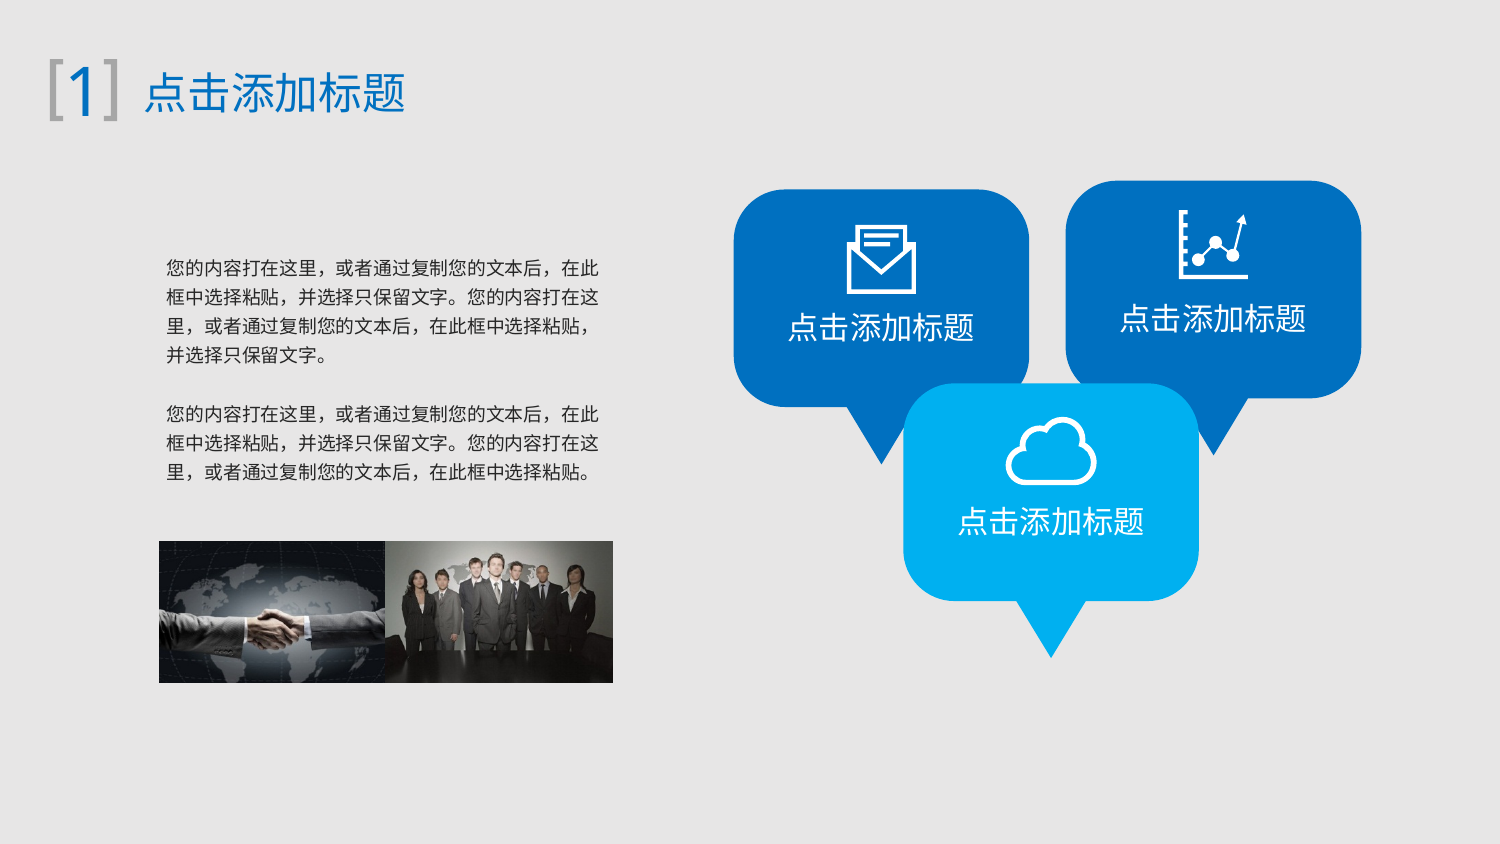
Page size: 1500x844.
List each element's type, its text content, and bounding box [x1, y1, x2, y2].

text_box 1 [49, 42, 119, 138]
text_box 点击添加标题 [903, 383, 1199, 659]
text_box [1005, 416, 1097, 486]
text_box [49, 59, 64, 122]
text_box [1178, 210, 1248, 280]
picture [159, 541, 613, 683]
text_box 点击添加标题 [733, 189, 1030, 465]
text_box 点击添加标题 [1065, 180, 1362, 456]
text_box [846, 224, 916, 294]
text_box 您的内容打在这里，或者通过复制您的文本后，在此框中选择粘贴，并选择只保留文字。您的内容打在这里，或者通过复制您的文本后，在此框中选择粘贴，并选择只保留文字。 您的内容打在这里，或者通过复制您的文本后，在此框中选择粘贴，并选择只保留文字。您的内容打在这里，或者通过复制您的文本后，在此框中选择粘贴。 [152, 242, 620, 520]
text_box 点击添加标题 [128, 58, 421, 126]
text_box [103, 59, 118, 122]
